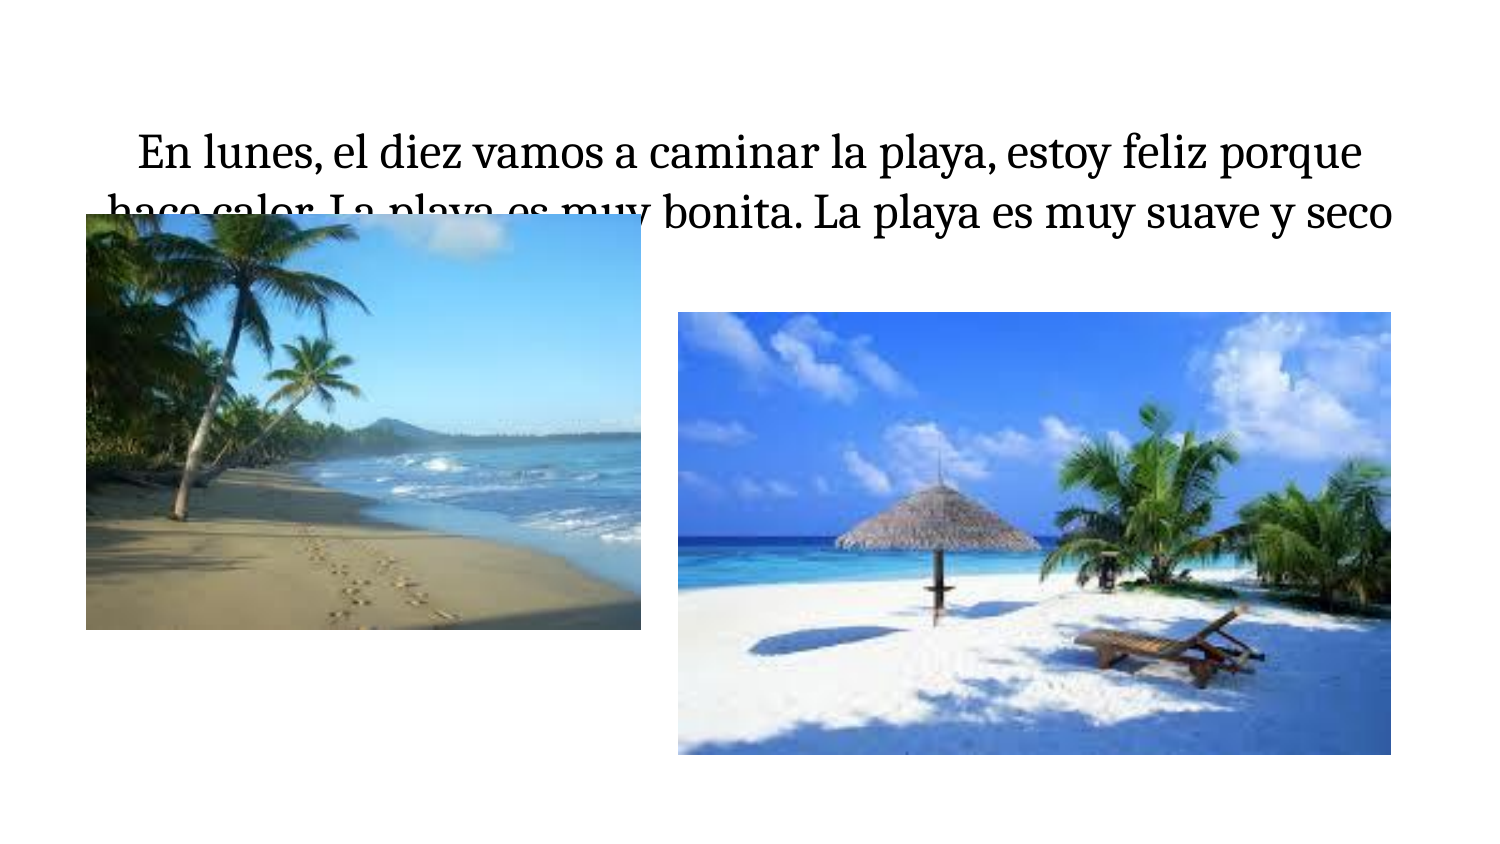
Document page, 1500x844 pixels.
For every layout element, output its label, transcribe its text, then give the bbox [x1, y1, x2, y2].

picture [678, 312, 1392, 755]
title En lunes, el diez vamos a caminar la playa, estoy feliz porque hace calor. La playa es muy bonita. La playa es muy suave y seco [75, 78, 1425, 254]
picture [86, 213, 641, 630]
